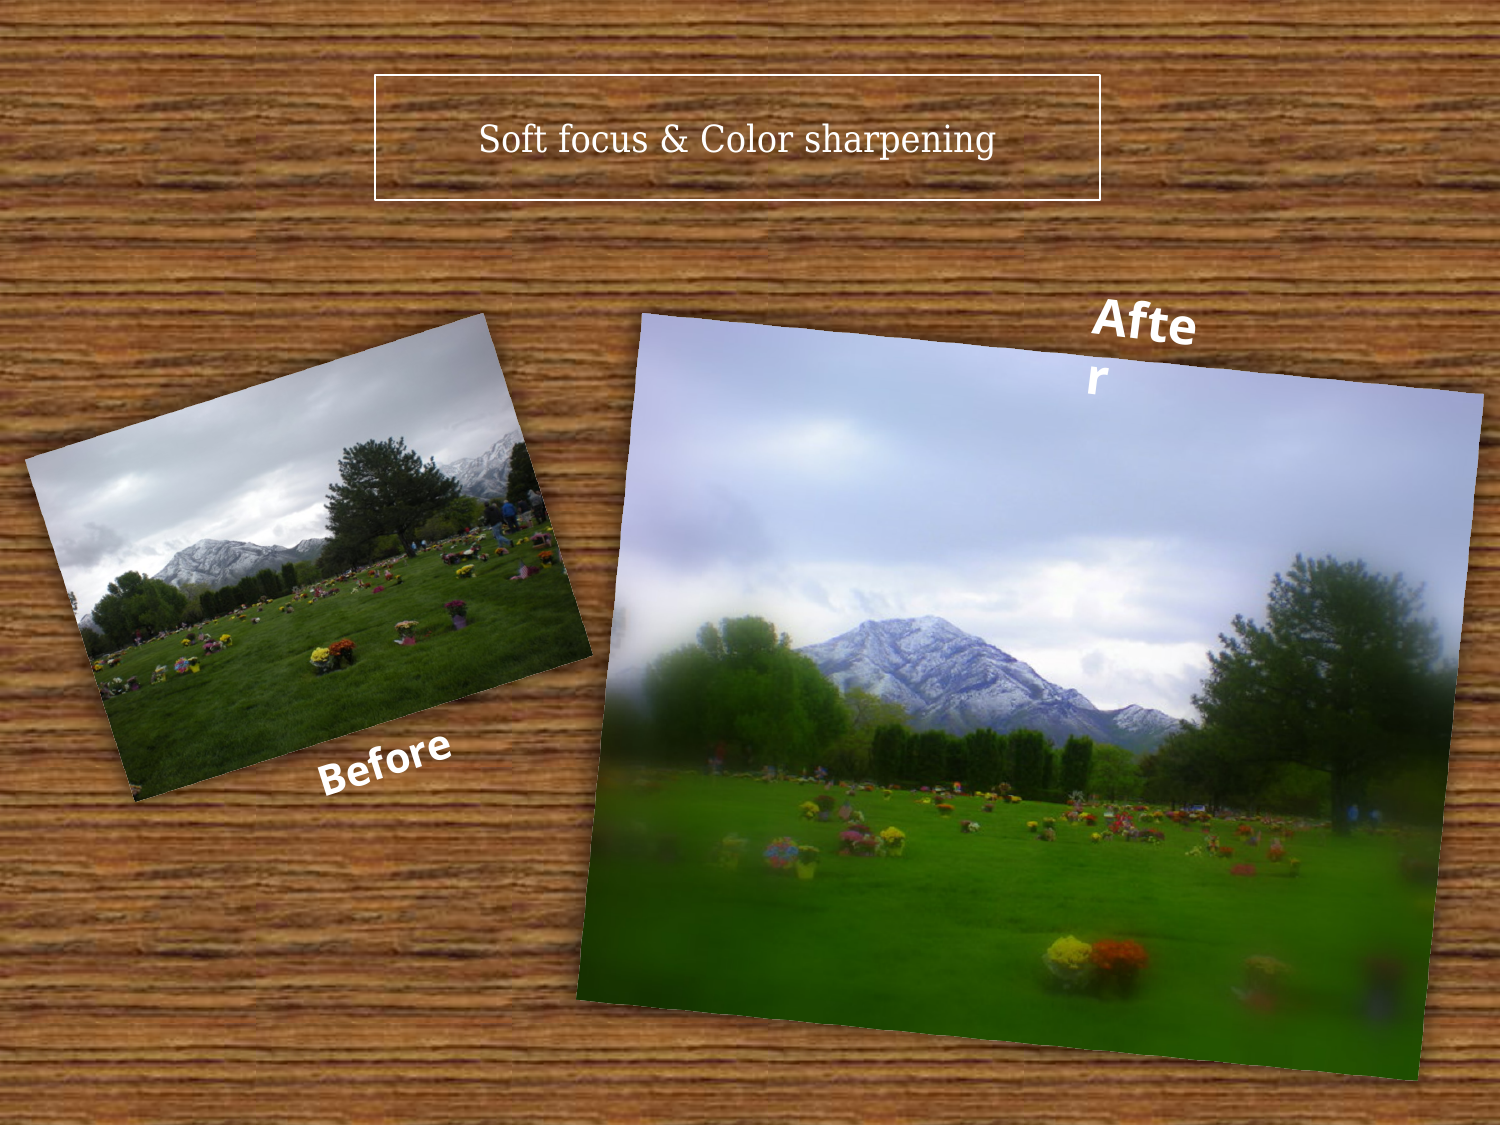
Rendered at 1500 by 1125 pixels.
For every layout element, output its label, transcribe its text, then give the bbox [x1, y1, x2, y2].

text_box Before [294, 746, 474, 817]
text_box After [1075, 274, 1224, 349]
picture [0, 0, 1500, 1125]
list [605, 351, 1453, 1042]
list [68, 376, 549, 738]
title Soft focus & Color sharpening [375, 75, 1100, 200]
